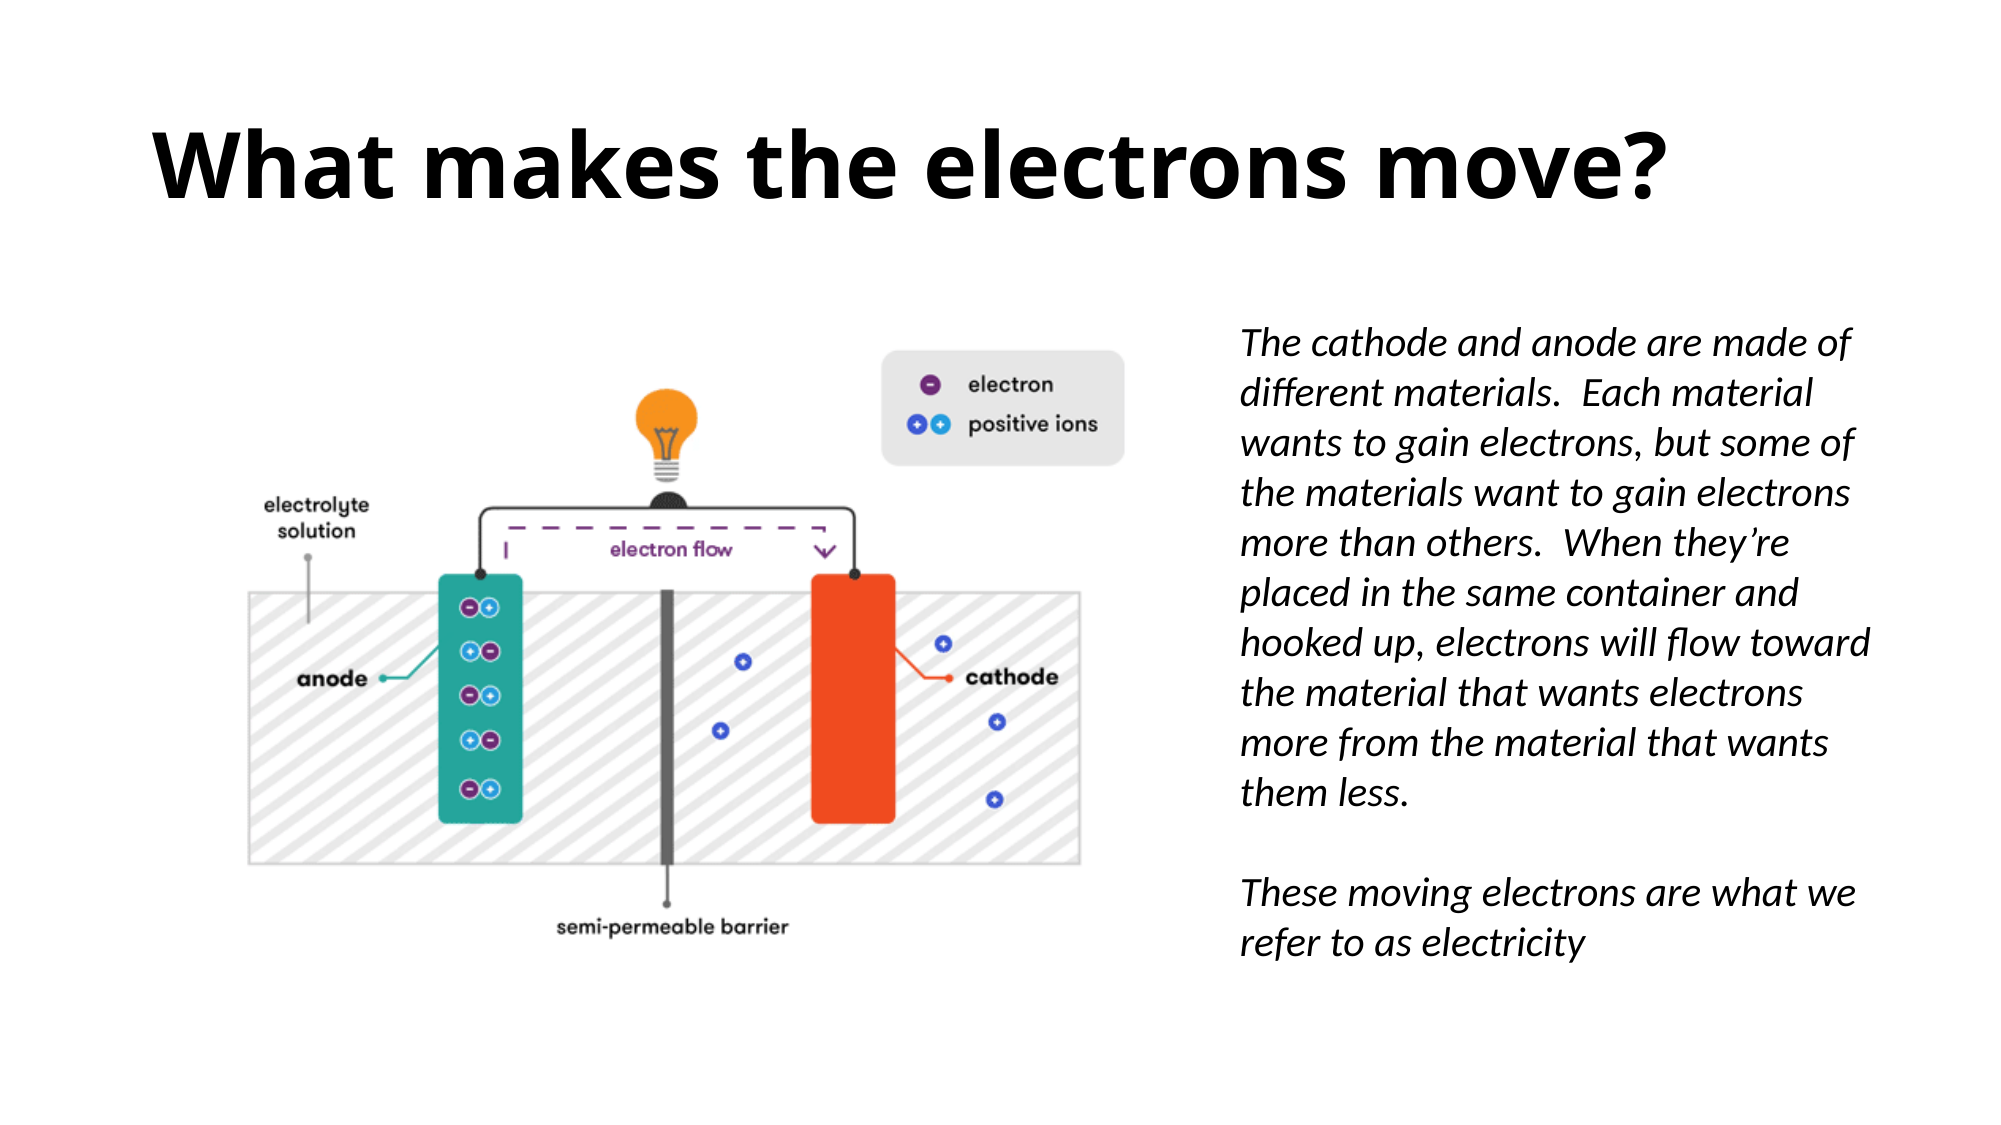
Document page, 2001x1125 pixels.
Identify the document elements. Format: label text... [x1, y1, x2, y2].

picture [178, 321, 1158, 979]
text_box The cathode and anode are made of different materials. Each material wants to gain electrons, but some of the materials want to gain electrons more than others. When they’re placed in the same container and hooked up, electrons will flow toward the material that wants electrons more from the material that wants them less. These moving electrons are what we refer to as electricity [1225, 307, 1915, 972]
title What makes the electrons move? [137, 59, 1863, 278]
